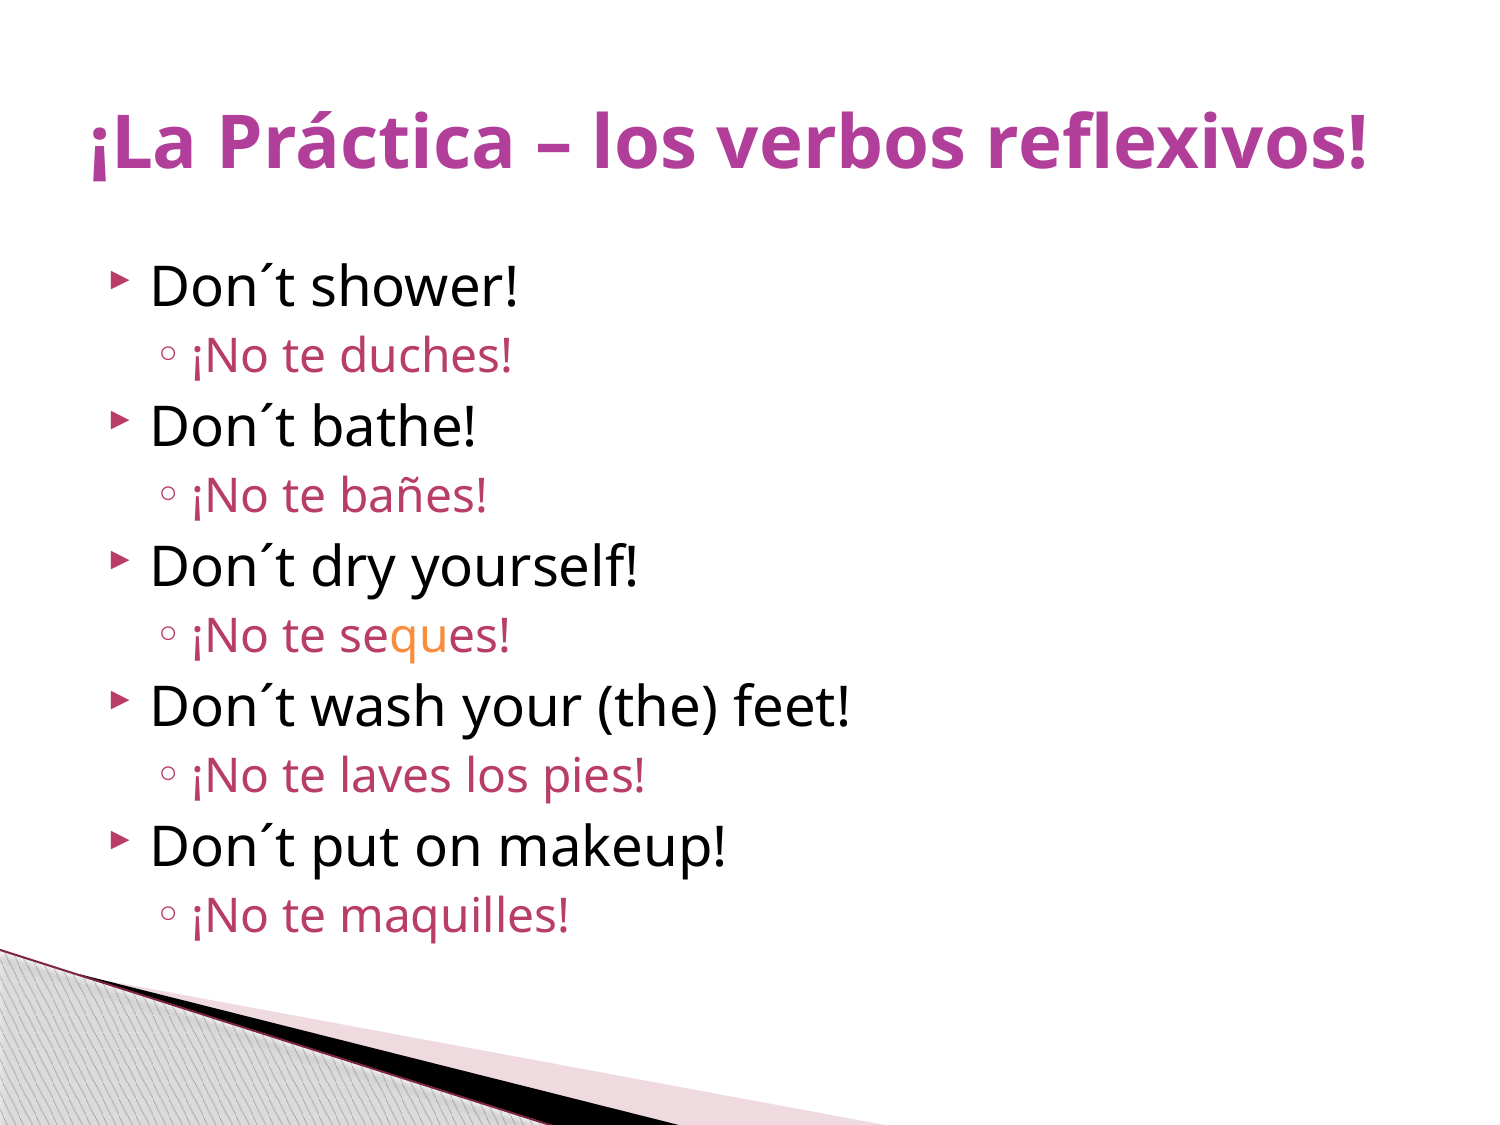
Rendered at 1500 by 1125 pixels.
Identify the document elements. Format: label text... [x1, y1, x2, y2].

list Don´t shower! ¡No te duches! Don´t bathe! ¡No te bañes! Don´t dry yourself! ¡No te seques! Don´t wash your (the) feet! ¡No te laves los pies! Don´t put on makeup! ¡No te maquilles! [75, 243, 1425, 986]
title ¡La Práctica – los verbos reflexivos! [75, 45, 1425, 233]
